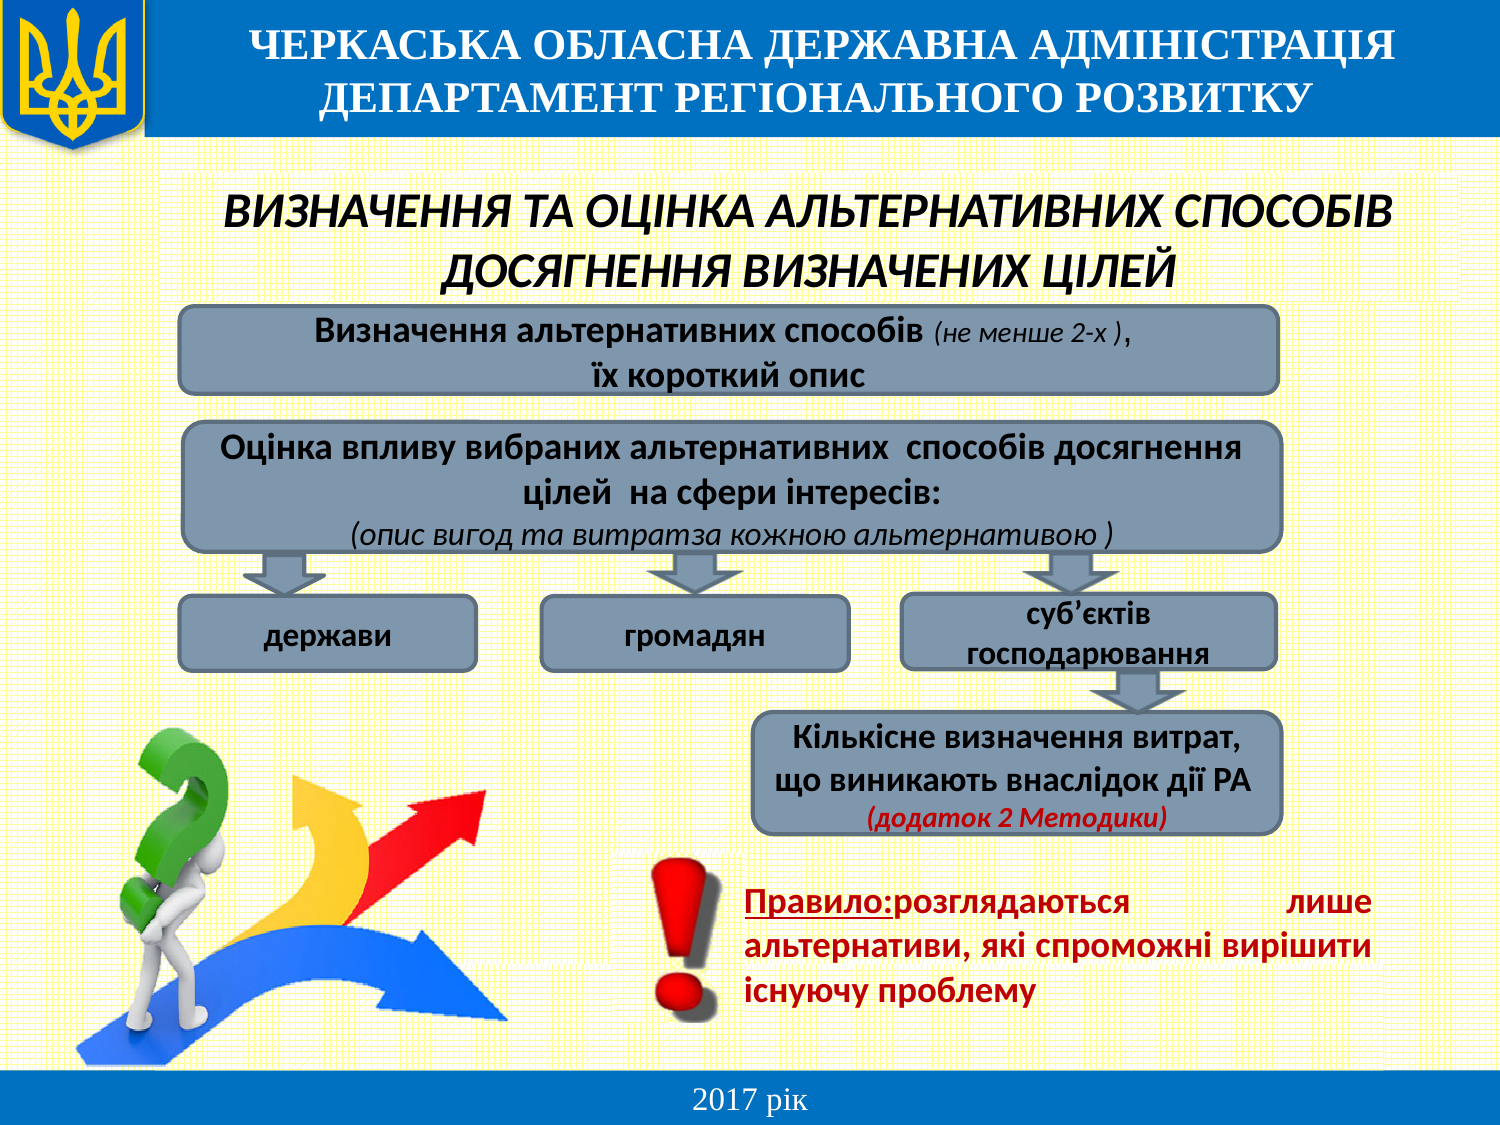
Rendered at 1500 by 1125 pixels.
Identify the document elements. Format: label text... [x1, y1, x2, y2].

picture [0, 0, 145, 151]
text_box громадян [539, 593, 851, 673]
text_box Оцінка впливу вибраних альтернативних способів досягнення цілей на сфери інтересів: (опис вигод та витратза кожною альтернативою ) [180, 419, 1284, 554]
list 2017 рік [0, 1070, 1500, 1125]
picture [1021, 551, 1121, 597]
title ЧЕРКАСЬКА ОБЛАСНА ДЕРЖАВНА АДМІНІСТРАЦІЯ ДЕПАРТАМЕНТ РЕГІОНАЛЬНОГО РОЗВИТКУ [151, 0, 1500, 138]
text_box Кількісне визначення витрат, що виникають внаслідок дії РА (додаток 2 Методики) [750, 709, 1284, 837]
picture [645, 551, 745, 597]
text_box Визначення альтернативних способів (не менше 2-х ), їх короткий опис [177, 304, 1281, 396]
picture [1088, 670, 1189, 716]
text_box суб’єктів господарювання [899, 591, 1279, 672]
picture [611, 852, 745, 1023]
text_box держави [177, 593, 479, 673]
picture [31, 711, 538, 1067]
list Правило:розглядаються лише альтернативи, які спроможні вирішити існуючу проблему [751, 869, 1388, 1018]
text_box ВИЗНАЧЕННЯ ТА ОЦІНКА АЛЬТЕРНАТИВНИХ СПОСОБІВ ДОСЯГНЕННЯ ВИЗНАЧЕНИХ ЦІЛЕЙ [159, 172, 1459, 303]
text_box [540, 964, 1384, 1071]
text_box [242, 552, 327, 598]
